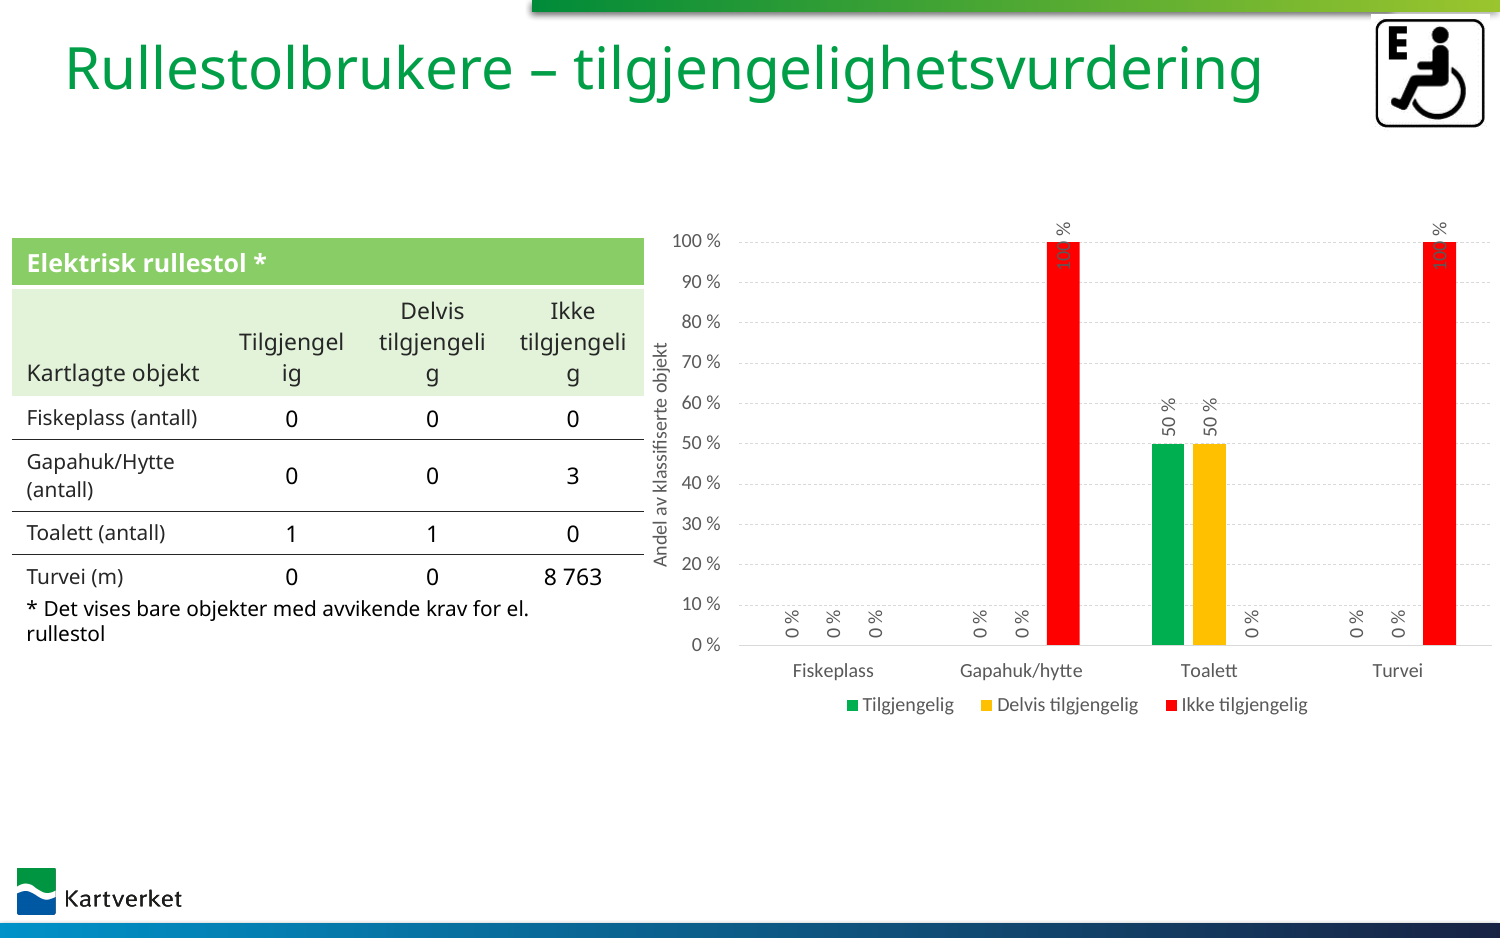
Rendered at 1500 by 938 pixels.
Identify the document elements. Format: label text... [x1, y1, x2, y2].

table_cell 0 [503, 512, 638, 554]
table_cell 0 [222, 440, 362, 511]
table_cell Toalett (antall) [12, 512, 222, 554]
table_cell Turvei (m) [12, 555, 222, 588]
table_cell 0 [222, 396, 362, 439]
table_cell 0 [362, 396, 503, 439]
table_cell 1 [362, 512, 503, 554]
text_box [1371, 13, 1491, 133]
picture [643, 218, 1500, 728]
table_cell Gapahuk/Hytte (antall) [12, 440, 222, 511]
table_cell 8 763 [503, 555, 638, 598]
table_cell Tilgjengelig [222, 289, 362, 396]
table_cell 0 [503, 396, 638, 439]
table_cell Ikke tilgjengelig [503, 289, 638, 396]
table_cell 3 [503, 440, 638, 511]
text_box Rullestolbrukere – tilgjengelighetsvurdering [49, 12, 1372, 109]
table_cell 0 [362, 555, 503, 588]
table_cell 0 [362, 440, 503, 511]
table_cell Kartlagte objekt [12, 289, 222, 396]
table_cell Fiskeplass (antall) [12, 396, 222, 439]
table_cell 0 [222, 555, 362, 588]
table_cell Delvis tilgjengelig [362, 289, 503, 396]
table_header Elektrisk rullestol * [12, 238, 638, 285]
table_cell 1 [222, 512, 362, 554]
text_box * Det vises bare objekter med avvikende krav for el. rullestol [11, 588, 597, 653]
